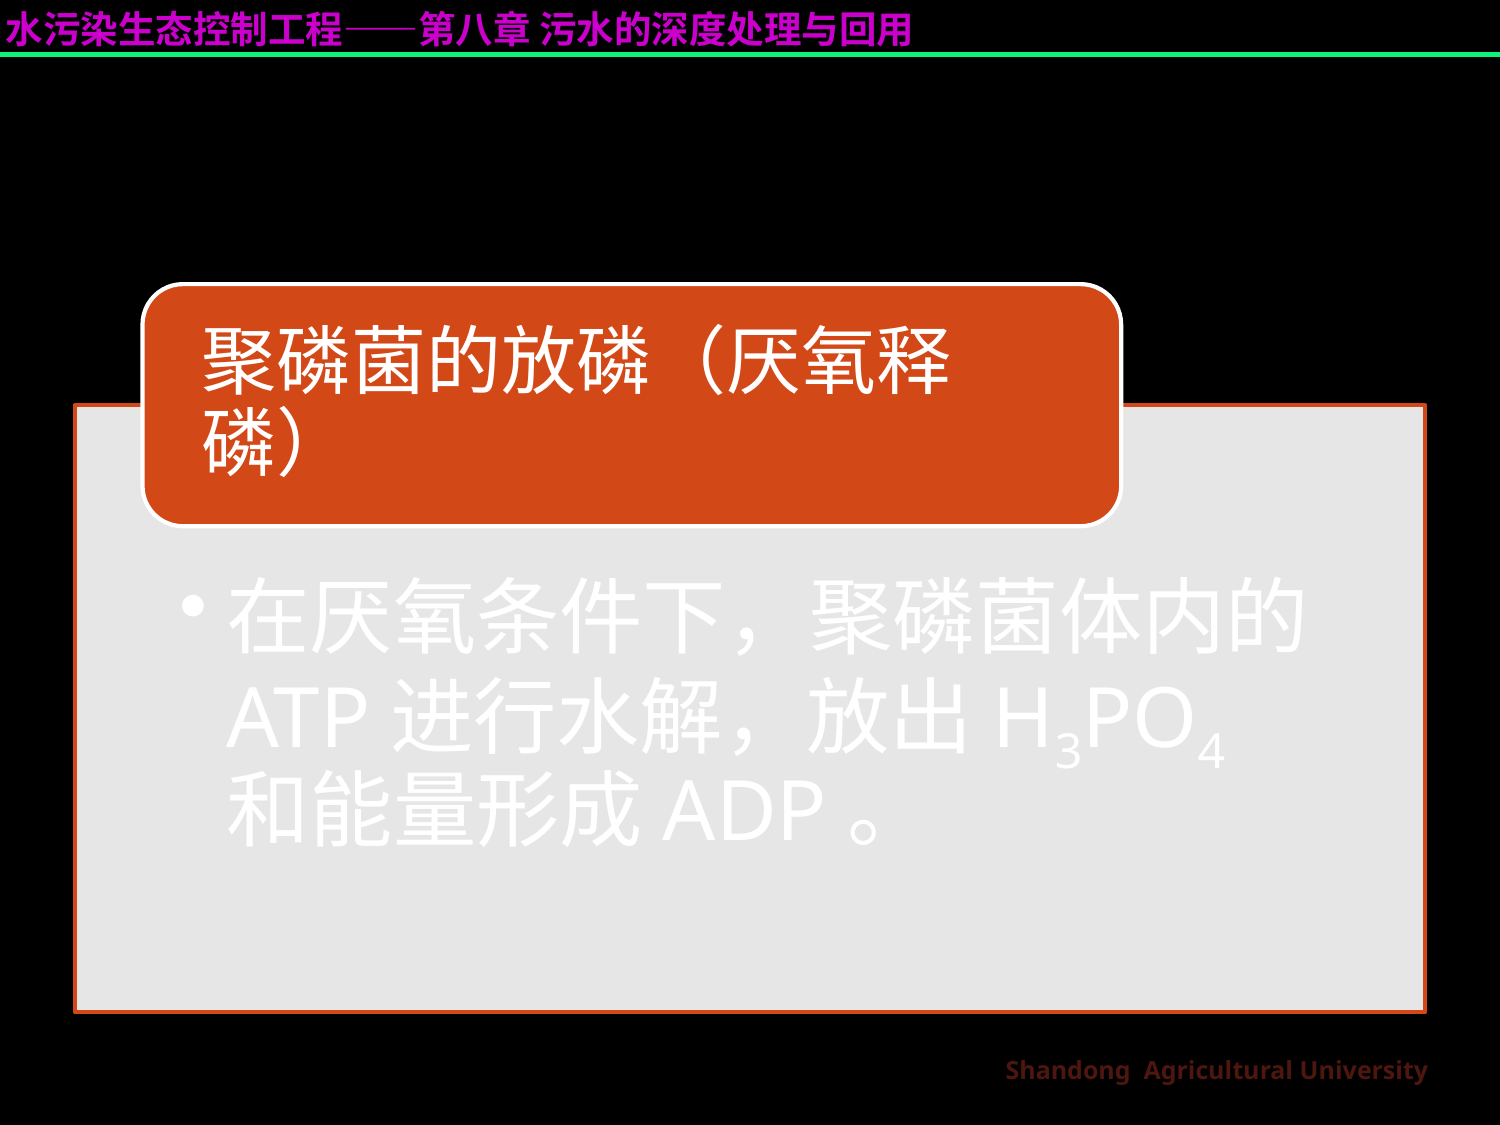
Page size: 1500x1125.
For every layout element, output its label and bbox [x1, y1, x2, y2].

list [74, 276, 1426, 1020]
